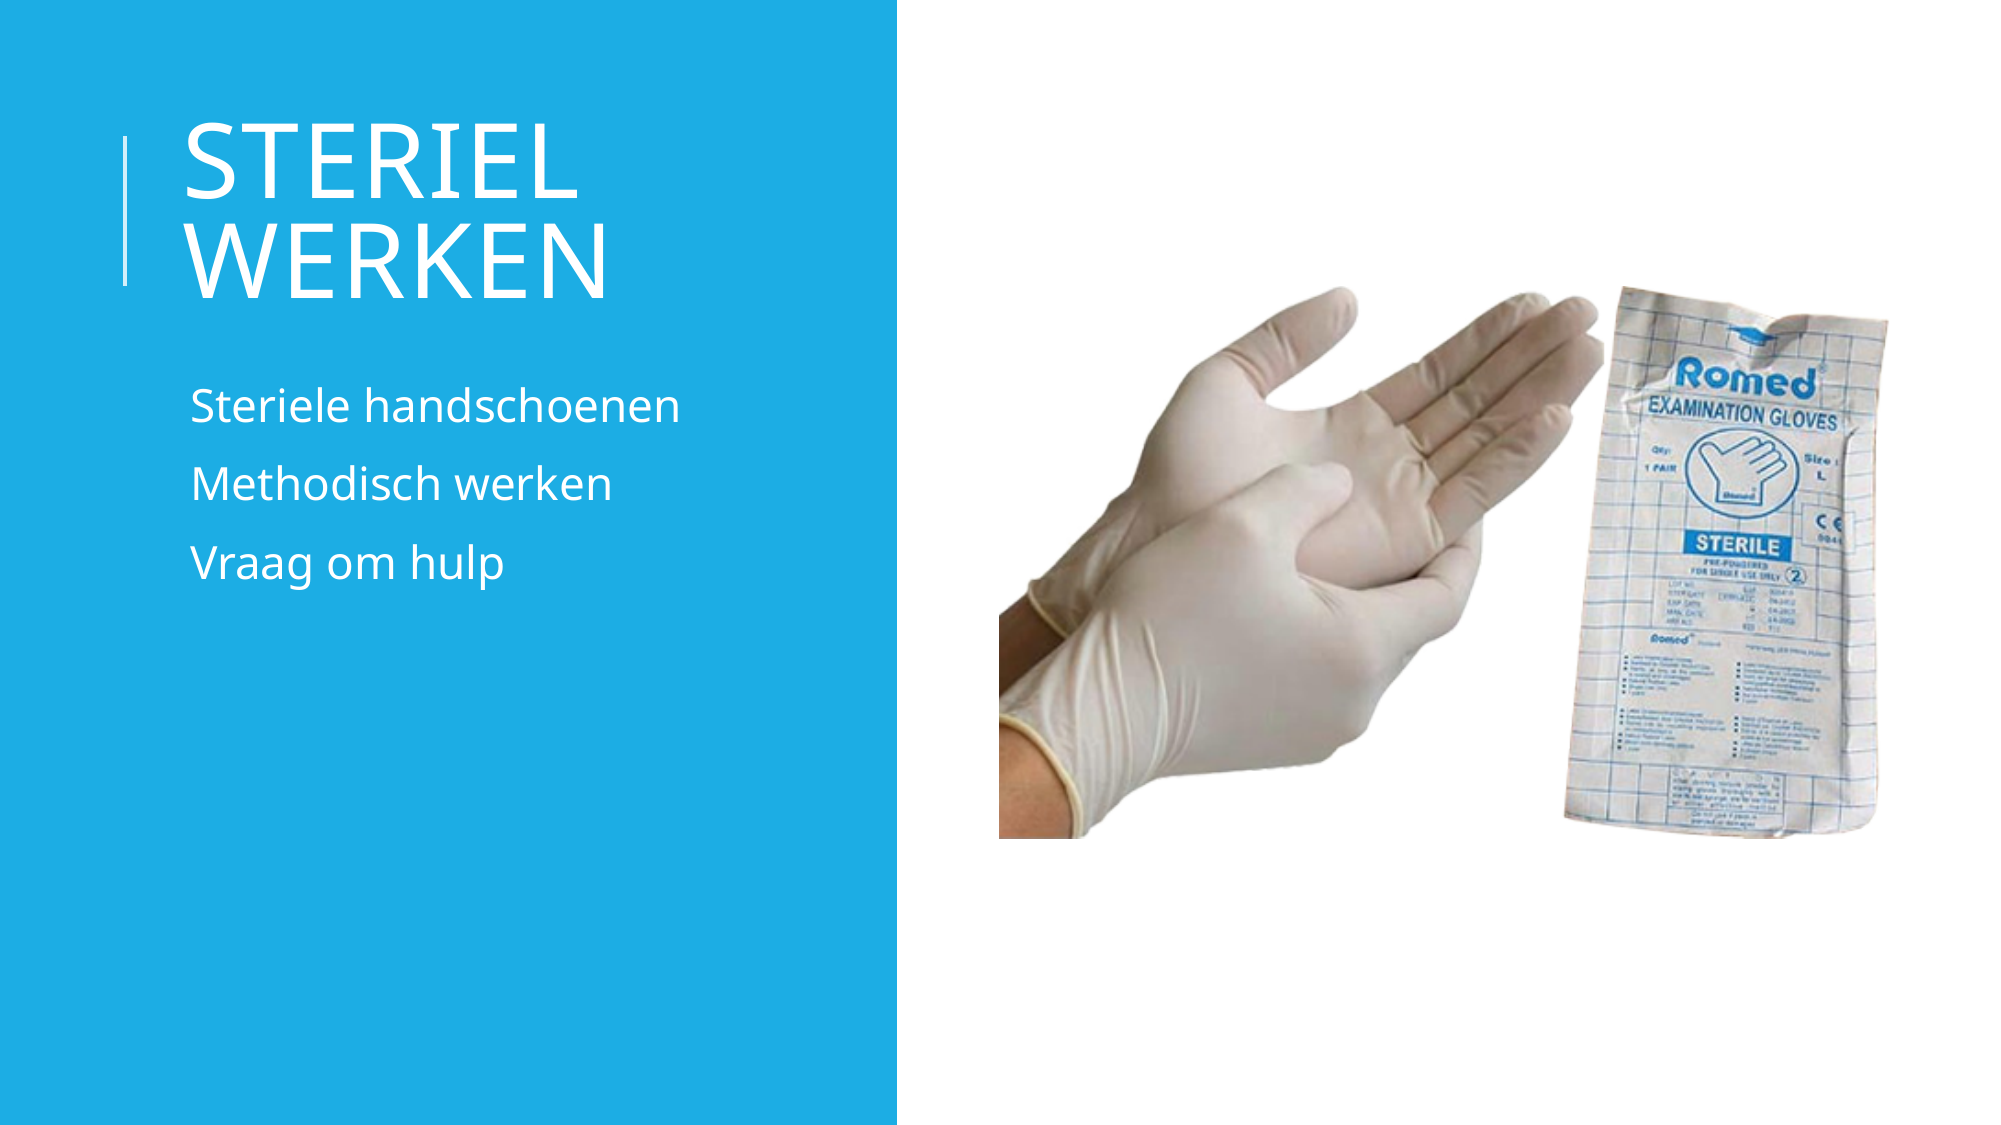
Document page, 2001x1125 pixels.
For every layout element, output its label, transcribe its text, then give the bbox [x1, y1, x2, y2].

picture [999, 285, 1896, 839]
list Steriele handschoenen Methodisch werken Vraag om hulp [168, 375, 790, 1020]
text_box [0, 0, 898, 1125]
title Steriel werken [168, 96, 788, 342]
